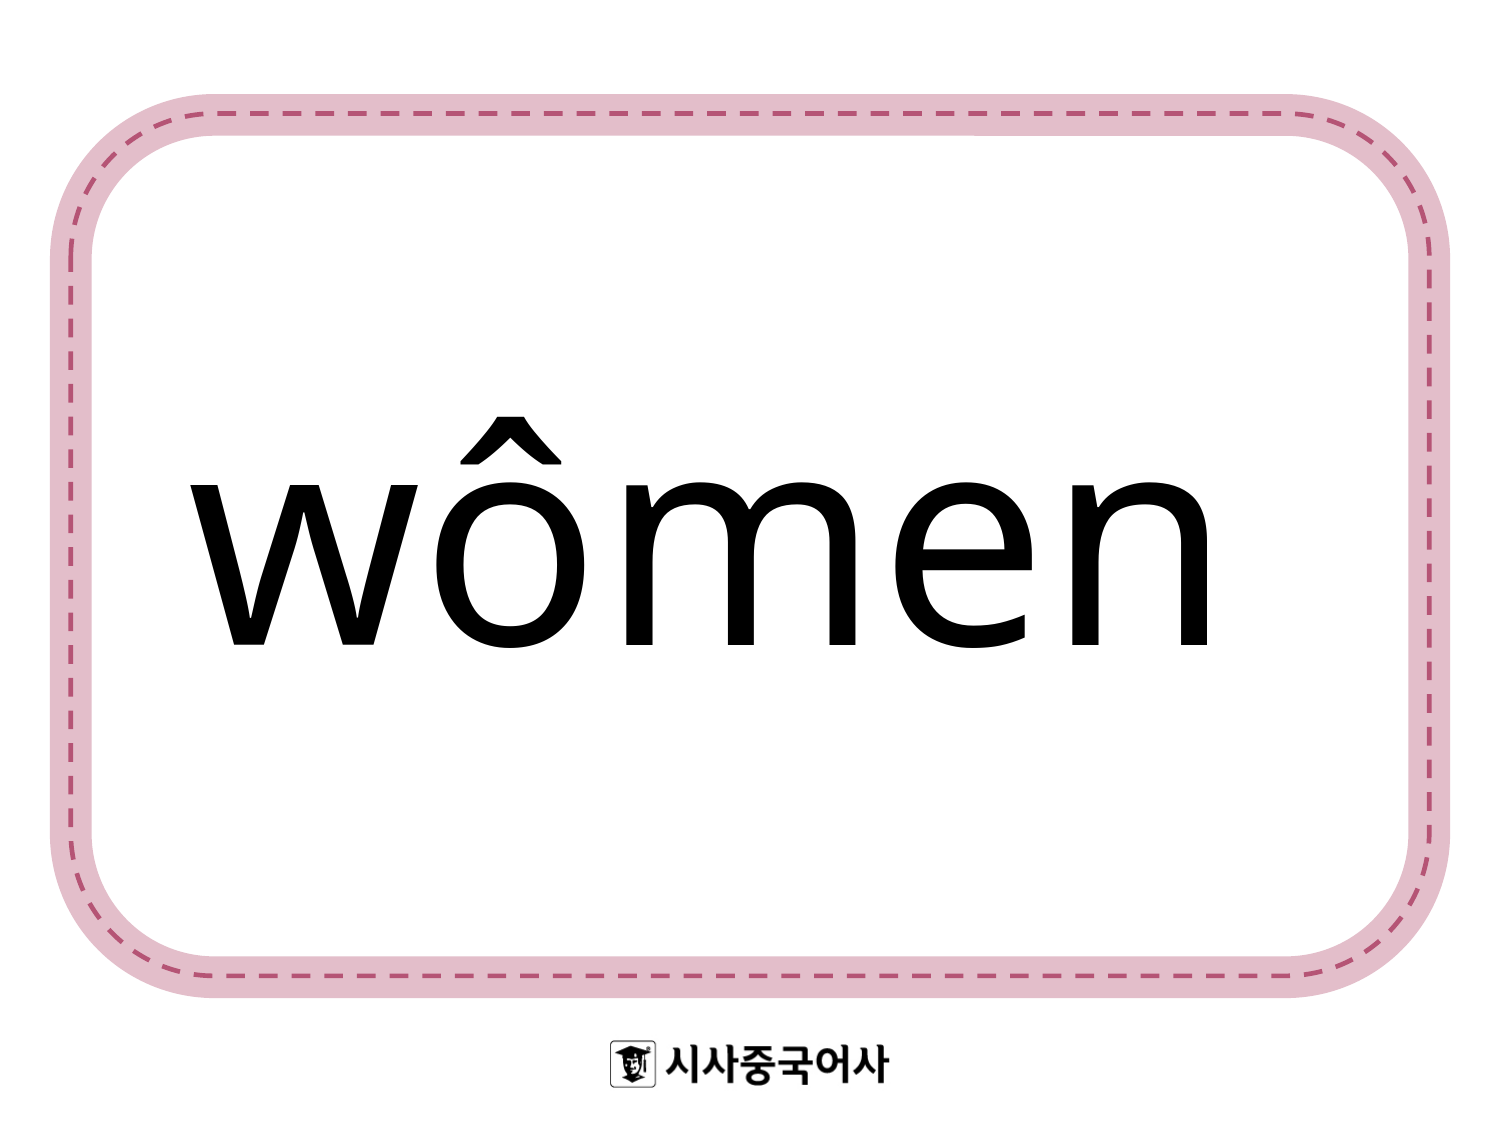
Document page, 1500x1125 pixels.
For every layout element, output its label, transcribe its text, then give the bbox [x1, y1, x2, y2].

picture [602, 1034, 898, 1094]
text_box wômen [145, 189, 1354, 853]
